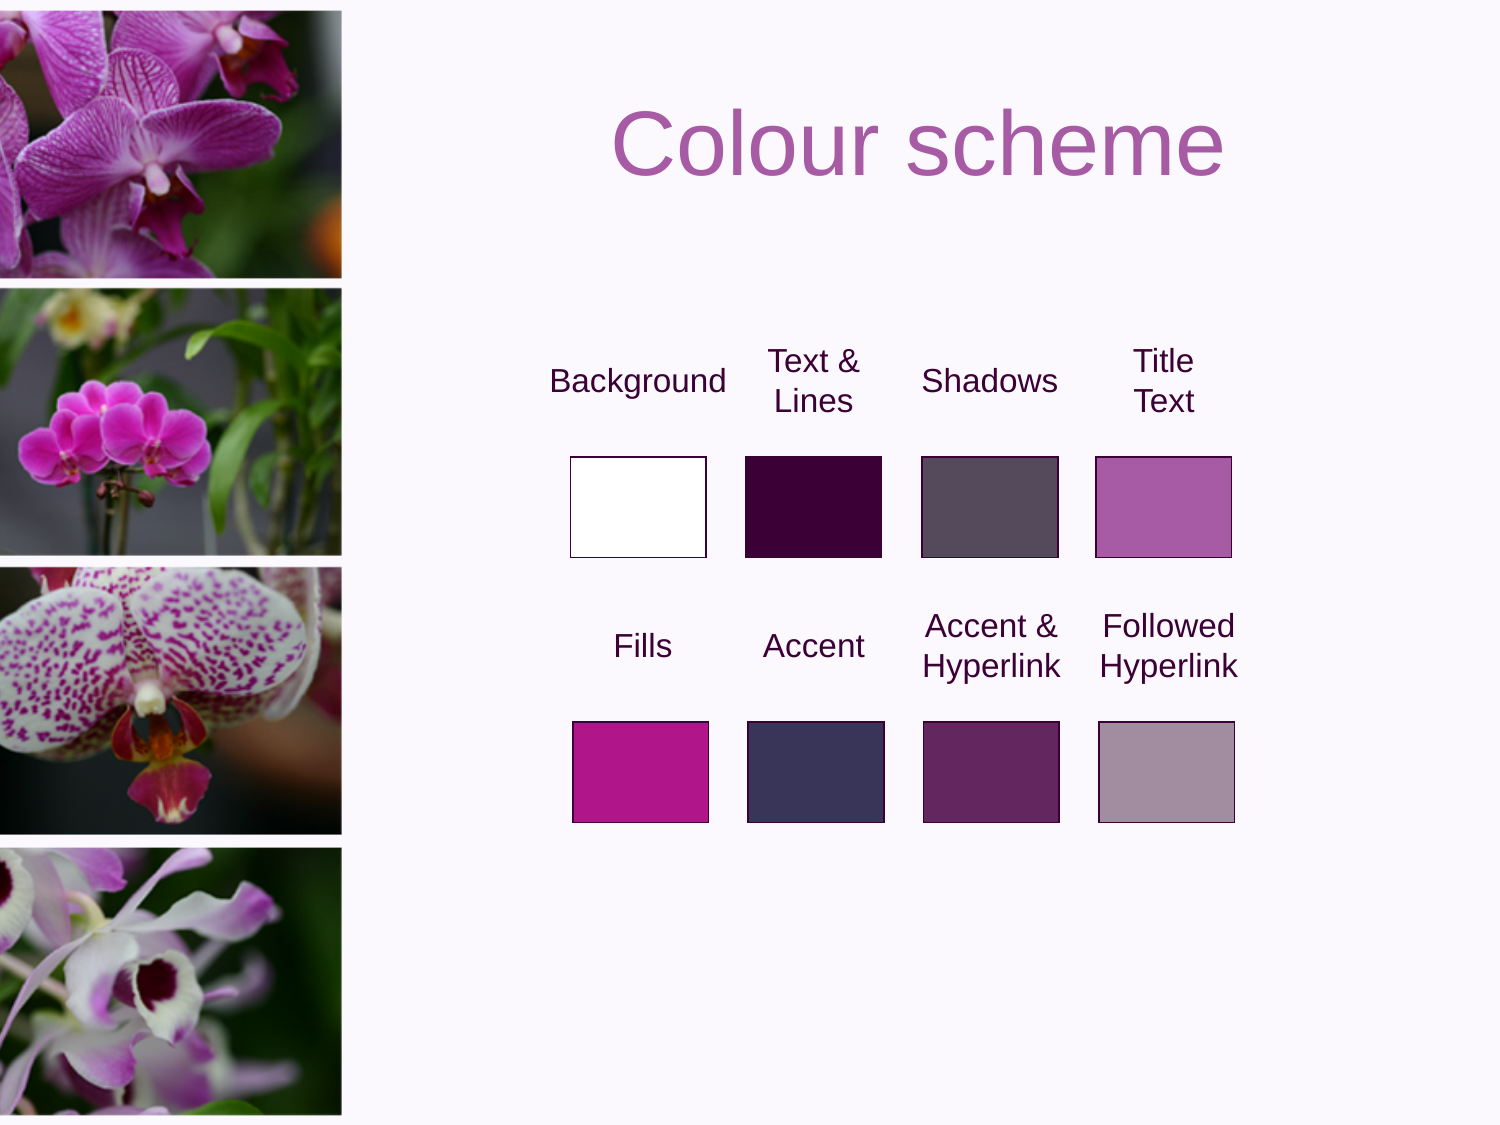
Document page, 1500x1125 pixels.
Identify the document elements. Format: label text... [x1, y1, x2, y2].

text_box [923, 722, 1060, 823]
text_box Accent [748, 617, 880, 672]
text_box Fills [598, 617, 688, 672]
text_box Followed Hyperlink [1084, 596, 1254, 692]
text_box Title Text [1118, 332, 1210, 427]
text_box [572, 722, 709, 823]
picture [0, 0, 1500, 1125]
text_box [1098, 722, 1235, 823]
text_box [570, 457, 706, 558]
text_box Accent & Hyperlink [907, 597, 1076, 692]
text_box Background [534, 352, 743, 407]
text_box [922, 457, 1058, 558]
text_box Text & Lines [752, 332, 876, 427]
text_box [745, 457, 882, 558]
title Colour scheme [413, 45, 1425, 233]
text_box Shadows [906, 352, 1074, 407]
text_box [748, 722, 884, 823]
text_box [1096, 457, 1232, 558]
